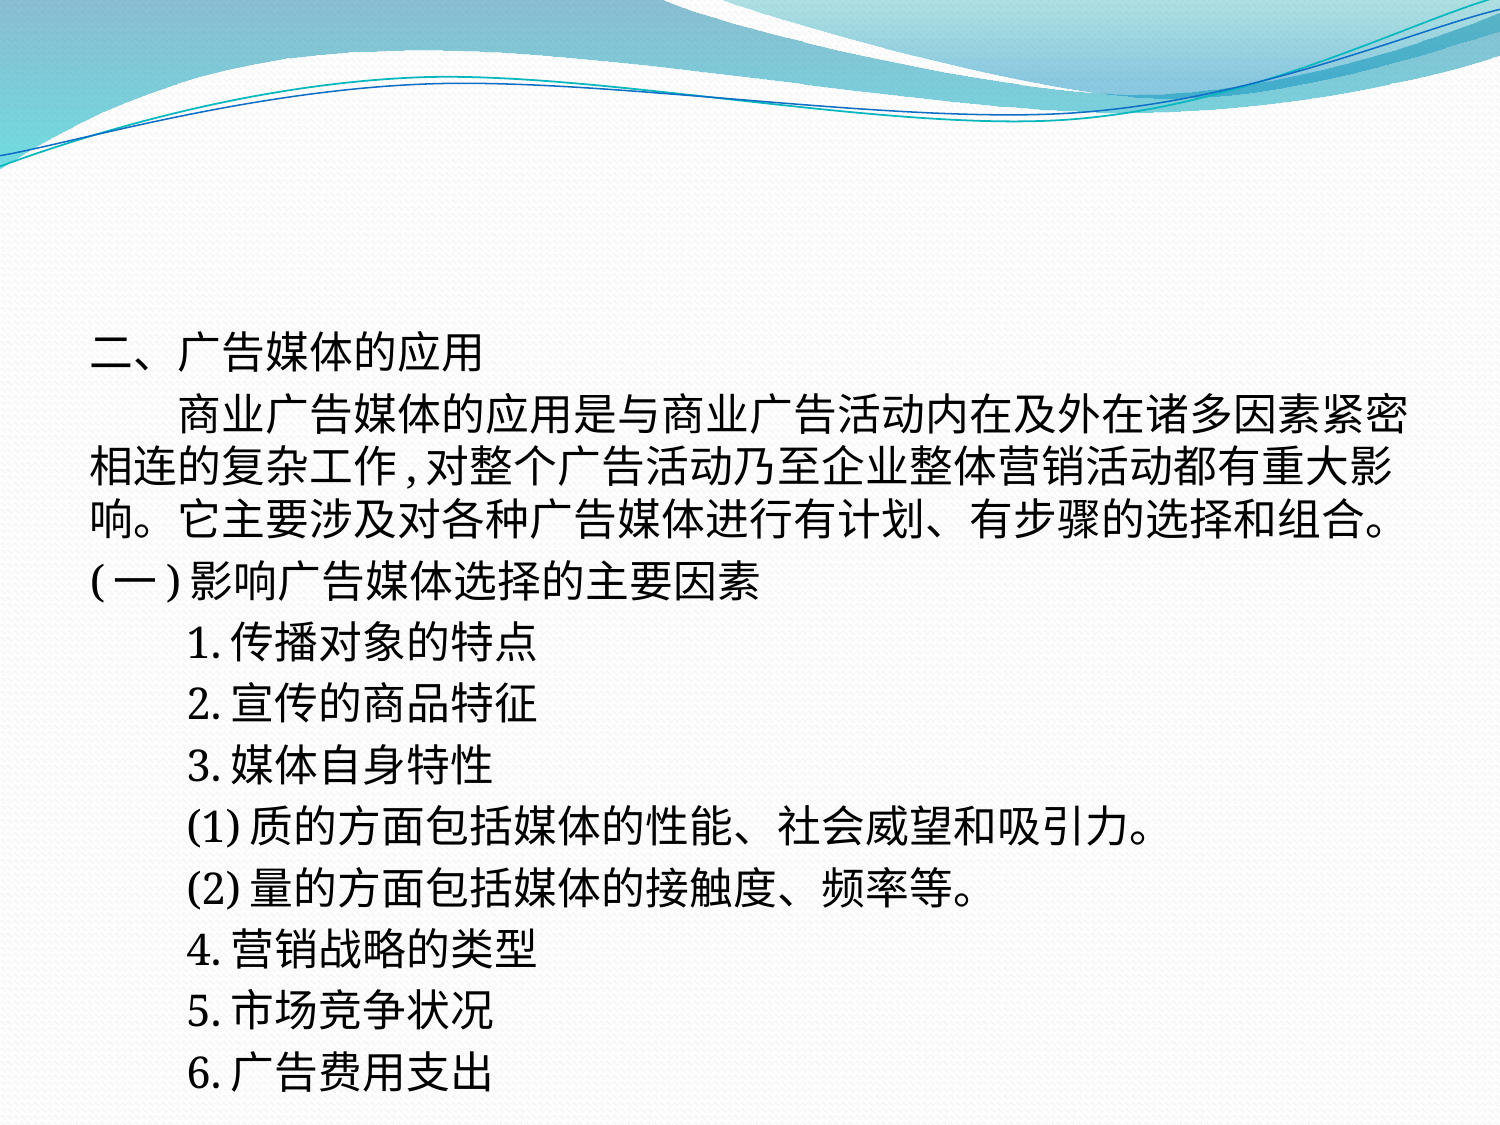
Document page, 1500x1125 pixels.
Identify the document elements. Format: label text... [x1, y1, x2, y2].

list 二、广告媒体的应用 商业广告媒体的应用是与商业广告活动内在及外在诸多因素紧密相连的复杂工作,对整个广告活动乃至企业整体营销活动都有重大影响。它主要涉及对各种广告媒体进行有计划、有步骤的选择和组合。 (一)影响广告媒体选择的主要因素 1.传播对象的特点 2.宣传的商品特征 3.媒体自身特性 (1)质的方面包括媒体的性能、社会威望和吸引力。 (2)量的方面包括媒体的接触度、频率等。 4.营销战略的类型 5.市场竞争状况 6.广告费用支出 [75, 317, 1425, 1125]
